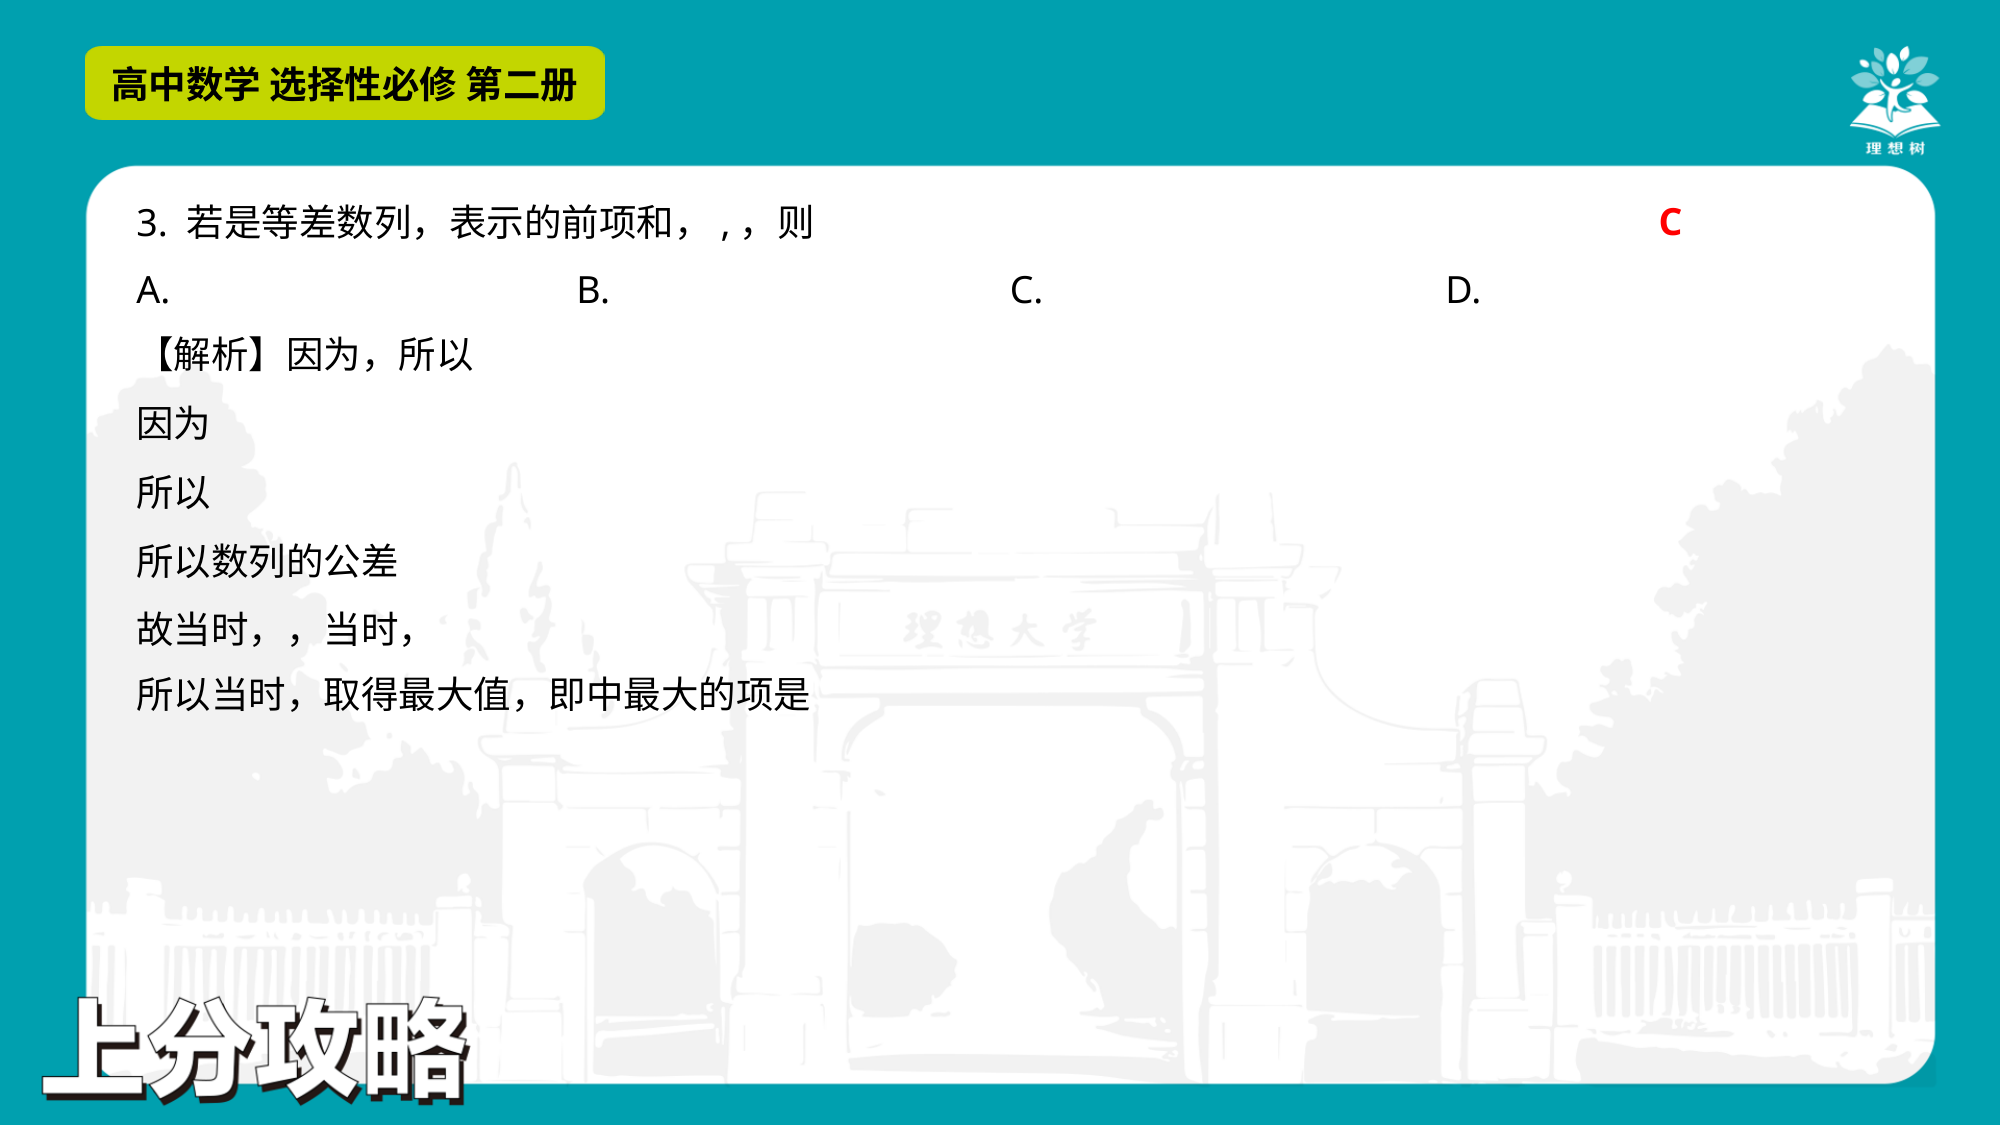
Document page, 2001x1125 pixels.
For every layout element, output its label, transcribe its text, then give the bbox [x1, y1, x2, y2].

picture [0, 0, 2000, 1125]
text_box C [1643, 176, 1698, 237]
